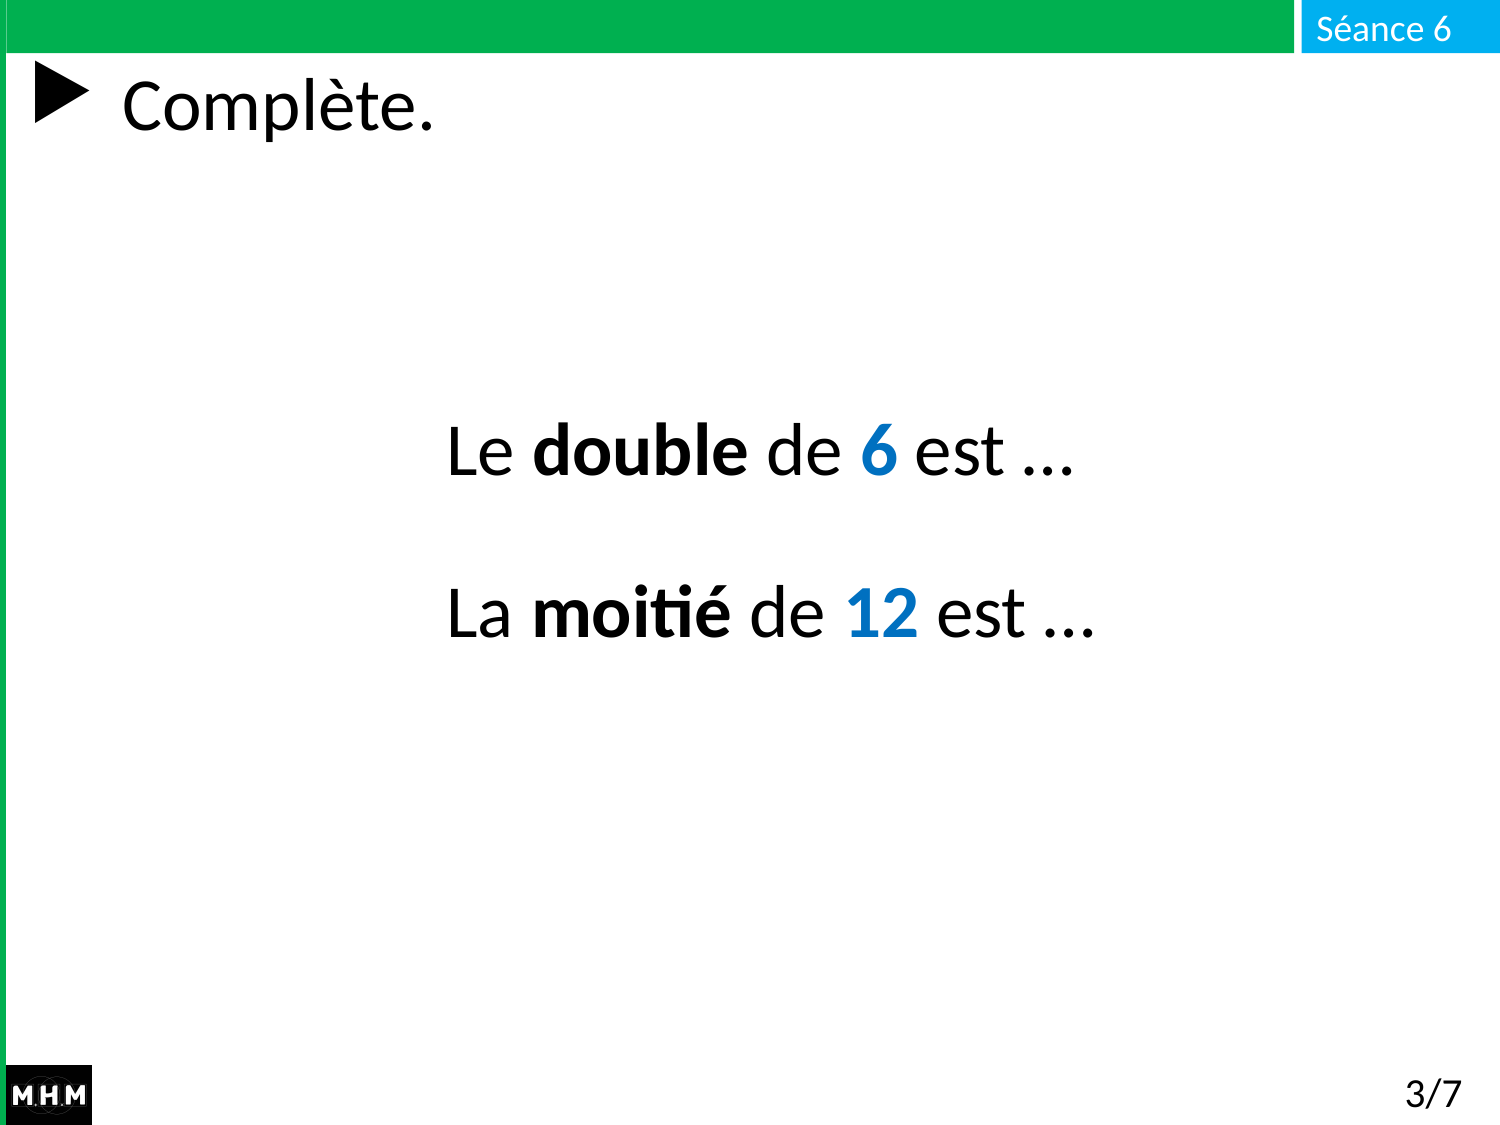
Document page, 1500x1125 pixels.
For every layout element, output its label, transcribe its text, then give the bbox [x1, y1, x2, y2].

title Complète. [13, 58, 1397, 154]
text_box 3/7 [1389, 1064, 1500, 1125]
picture [6, 1065, 92, 1125]
text_box Le double de 6 est … La moitié de 12 est … [431, 386, 1120, 679]
